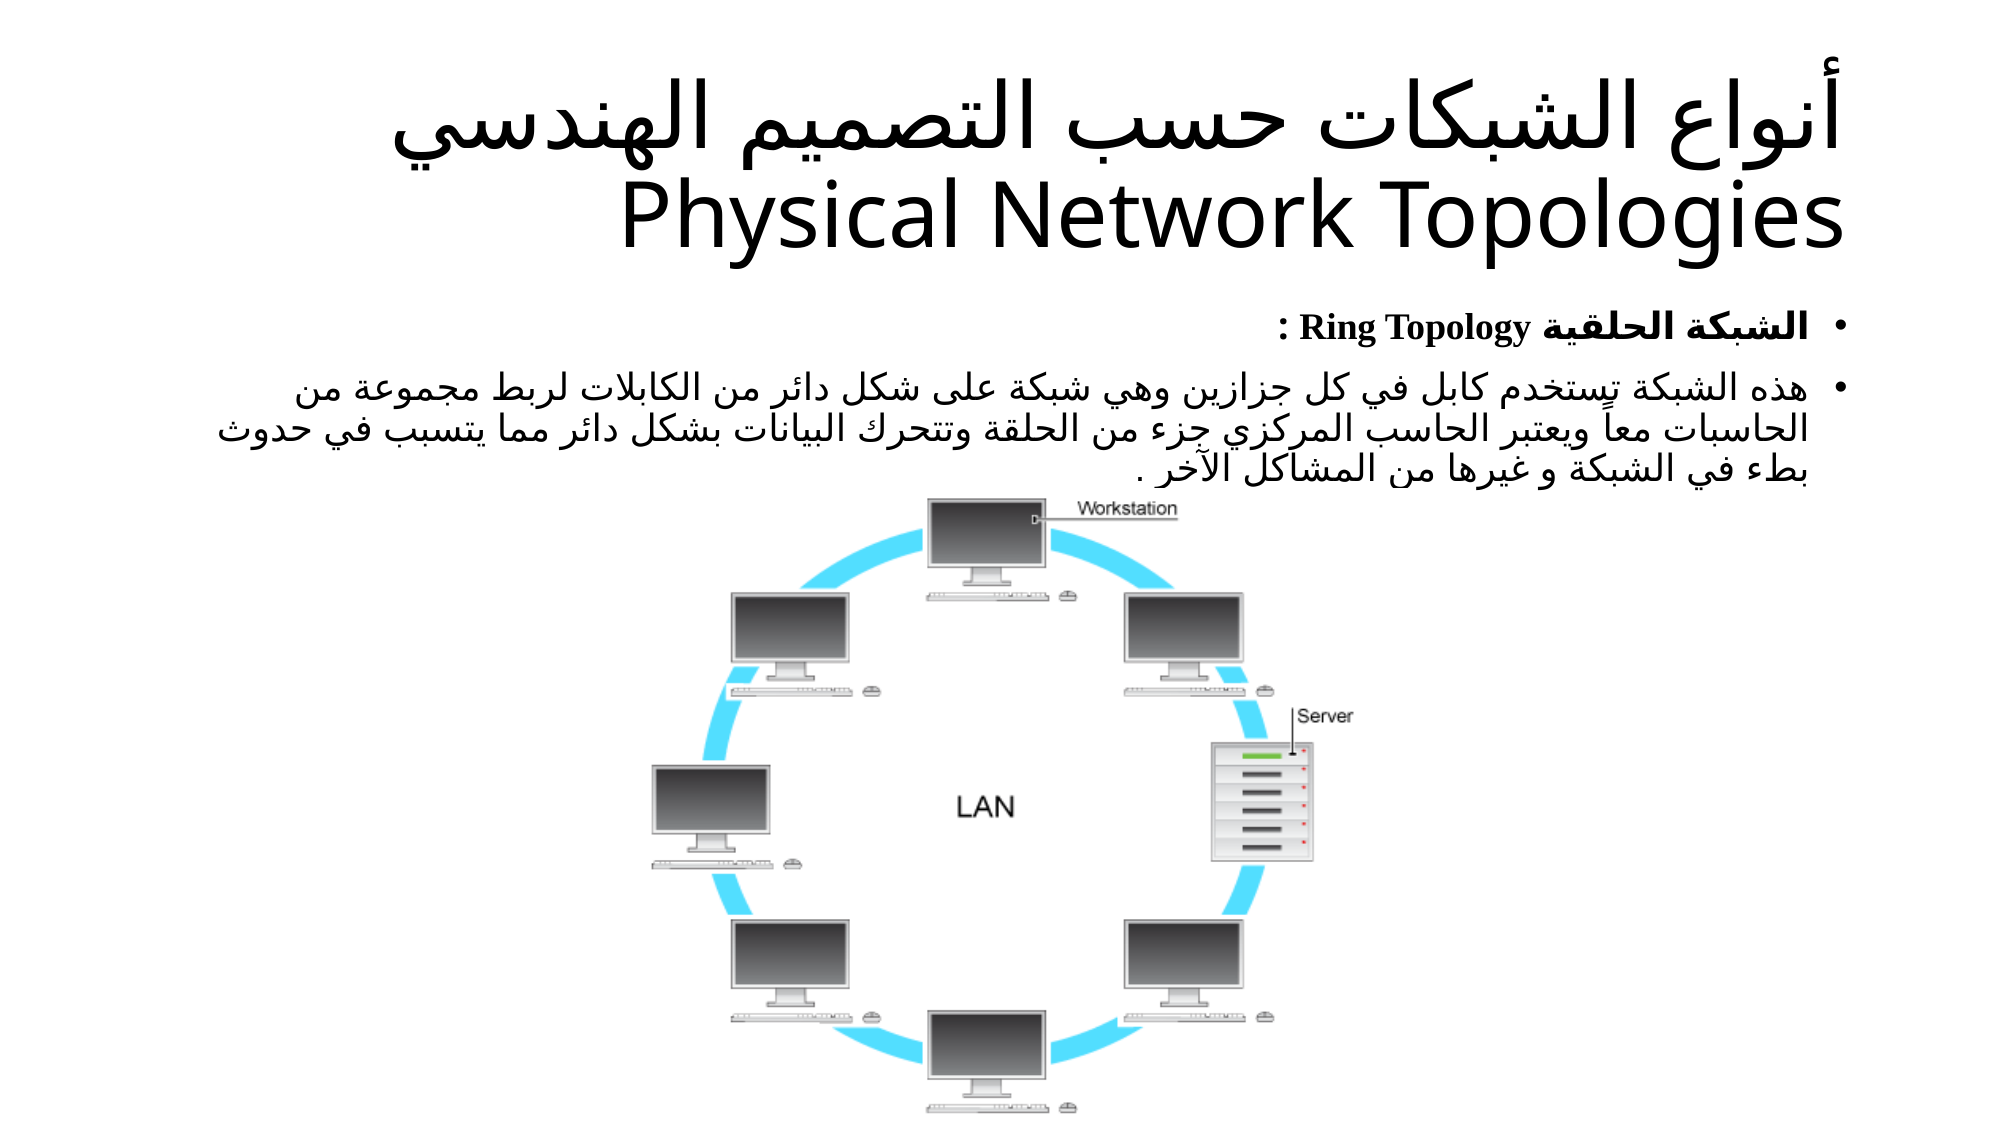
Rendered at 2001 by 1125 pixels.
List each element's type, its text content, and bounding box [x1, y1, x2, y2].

picture [568, 488, 1432, 1125]
title أنواع الشبكات حسب التصميم الهندسي Physical Network Topologies [137, 59, 1863, 278]
list الشبكة الحلقية Ring Topology : هذه الشبكة تستخدم كابل في كل جزازين وهي شبكة على شكل دائر من الكابلات لربط مجموعة من الحاسبات معاً ويعتبر الحاسب المركزي جزء من الحلقة وتتحرك البيانات بشكل دائر مما يتسبب في حدوث بطء في الشبكة و غيرها من المشاكل الآخر . [137, 299, 1863, 1014]
